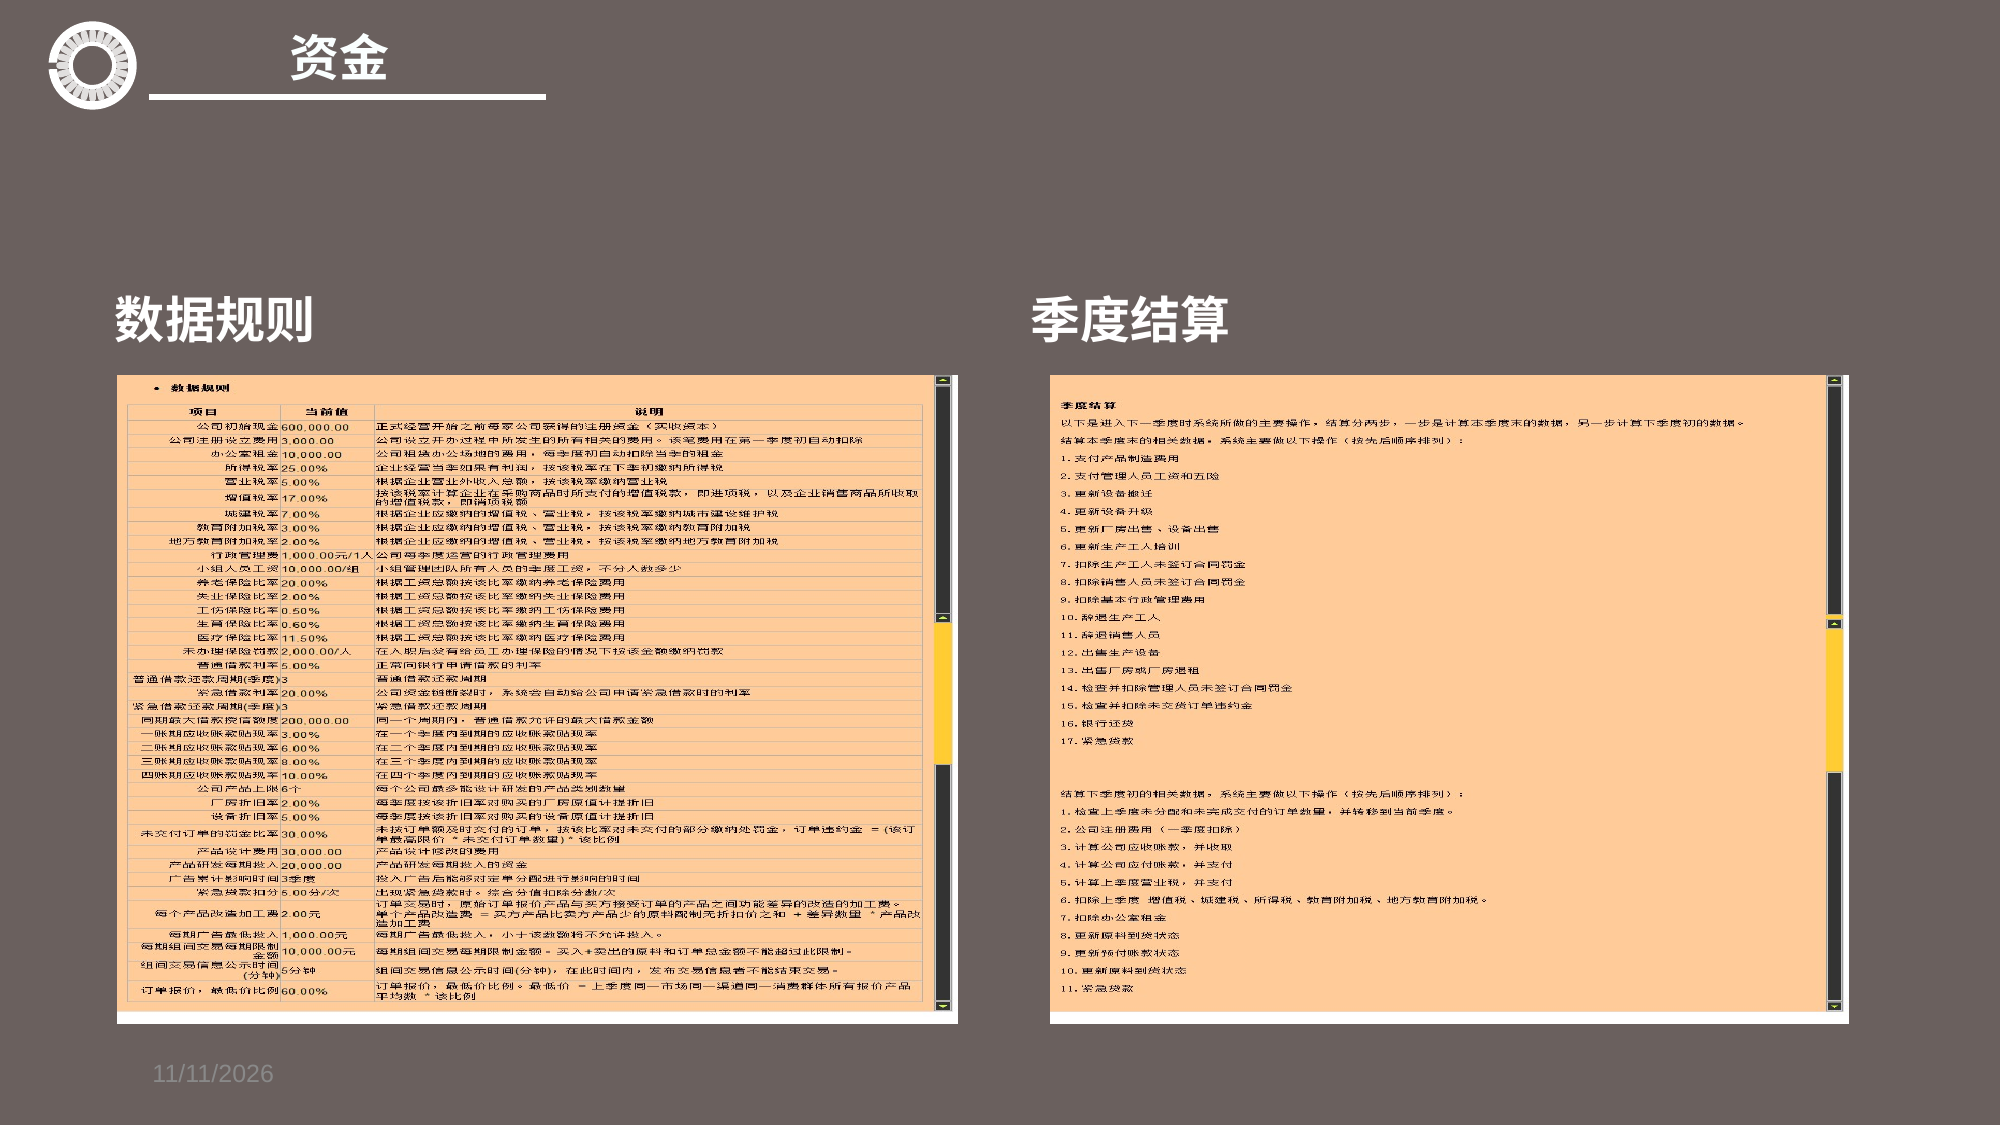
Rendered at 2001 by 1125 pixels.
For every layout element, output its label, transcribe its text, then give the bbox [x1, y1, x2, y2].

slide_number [137, 1042, 588, 1103]
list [117, 375, 958, 1024]
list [1049, 375, 1849, 1024]
list 数据规则 [99, 251, 984, 357]
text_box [48, 21, 137, 110]
list 季度结算 [1015, 251, 1900, 357]
text_box 资金 [142, 31, 564, 89]
